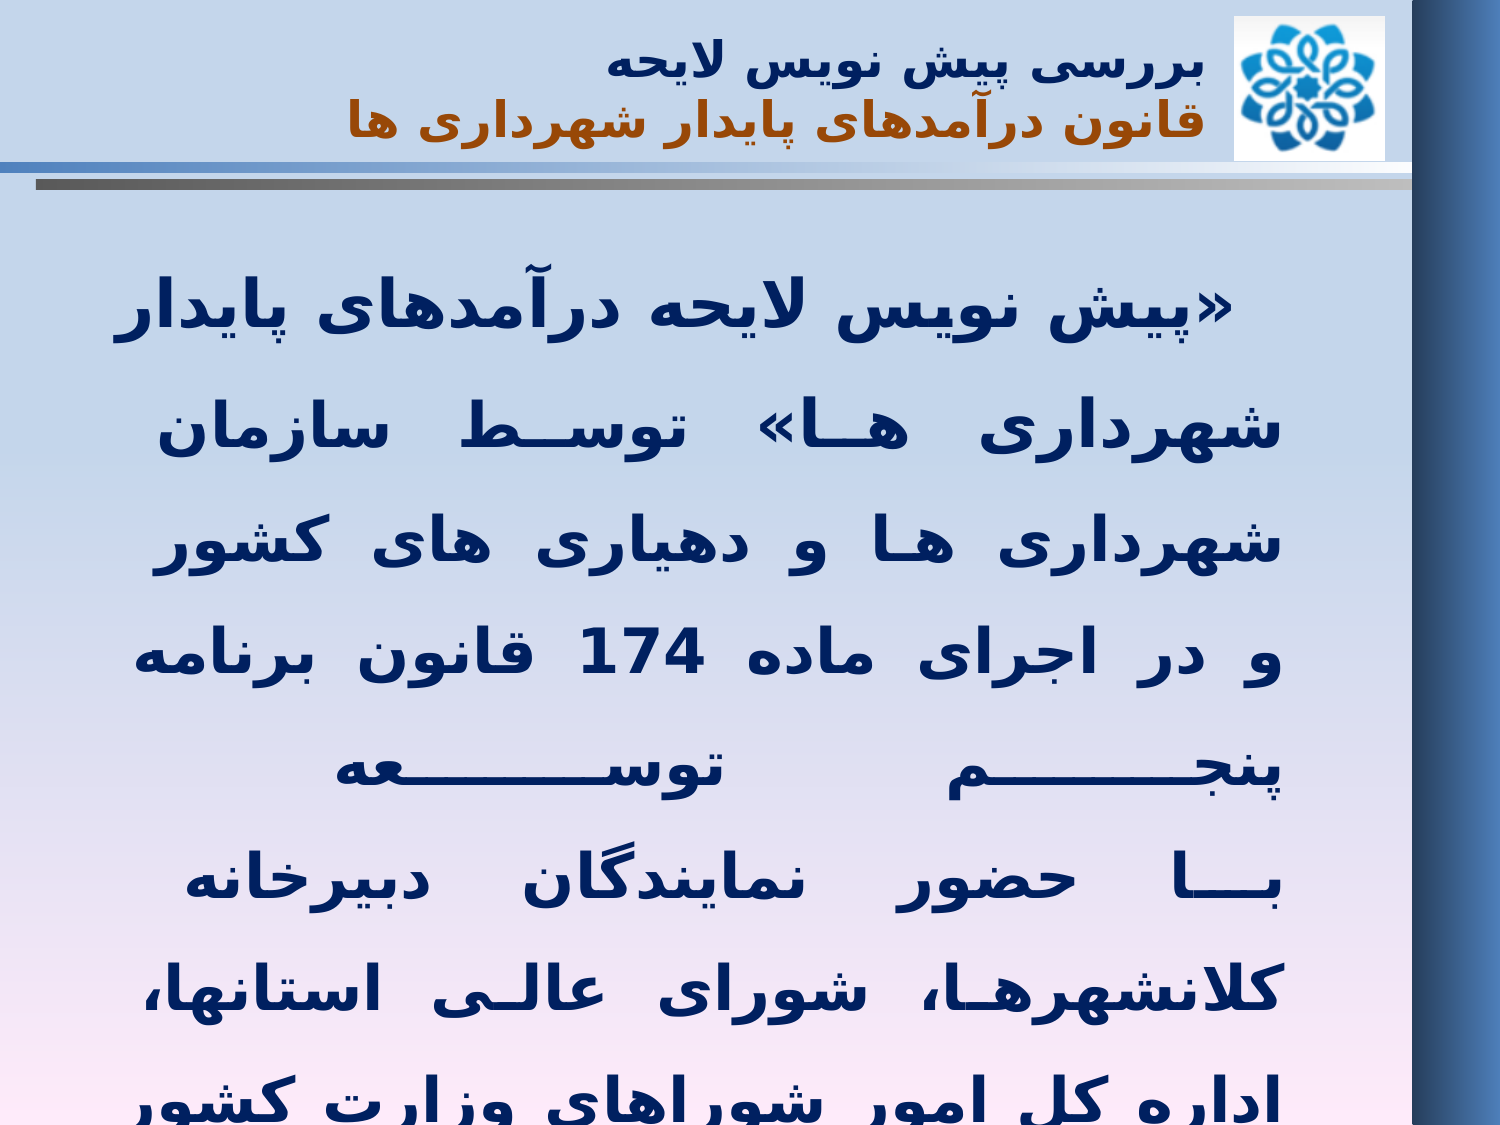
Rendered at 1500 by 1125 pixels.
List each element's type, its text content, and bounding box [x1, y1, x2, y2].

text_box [1412, 0, 1500, 1125]
text_box «پیش نویس لایحه درآمدهای پایدار شهرداری ها» توسط سازمان شهرداری ها و دهیاری های کشور و در اجرای ماده 174 قانون برنامه پنجم توسعه با حضور نمایندگان دبیرخانه کلانشهرها، شورای عالی استانها، اداره کل امور شوراهای وزارت کشور و .... تهیه و طی نامه شماره 103402 مورخ 93/09/08 تقدیم دولت گردیده است. [100, 213, 1301, 1125]
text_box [0, 162, 1407, 190]
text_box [0, 16, 1385, 162]
